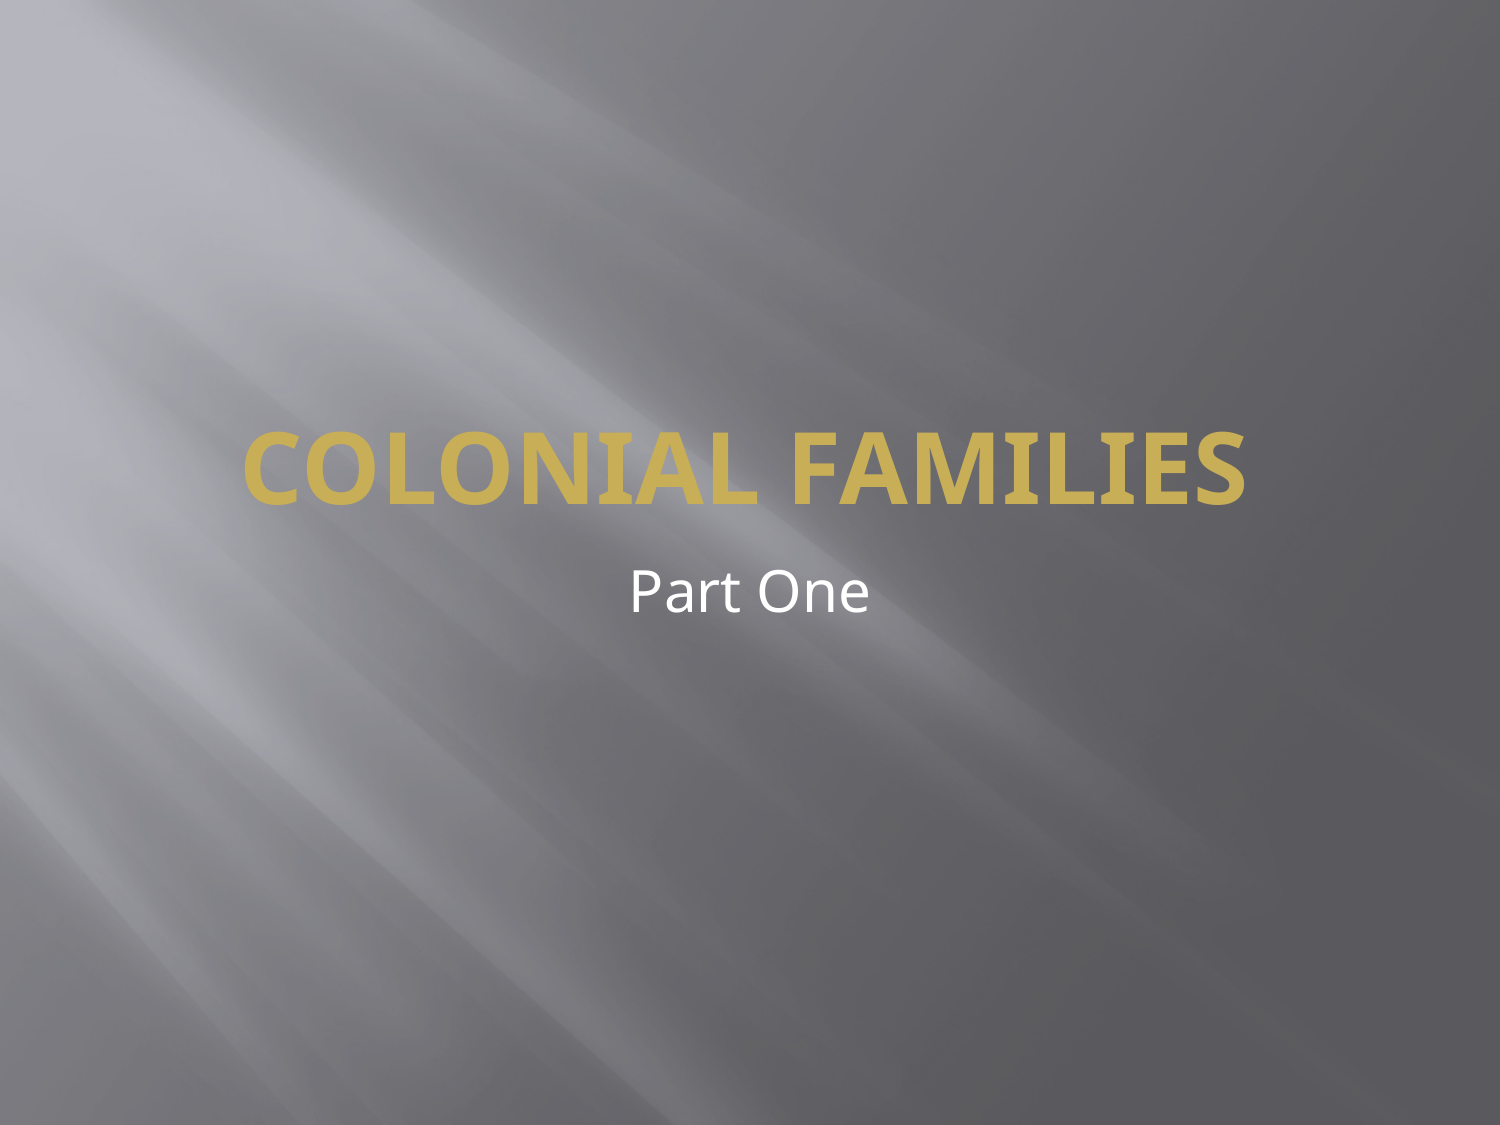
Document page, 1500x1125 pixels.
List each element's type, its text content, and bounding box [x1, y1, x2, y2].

title Colonial Families [69, 224, 1420, 525]
subtitle Part One [225, 546, 1275, 834]
